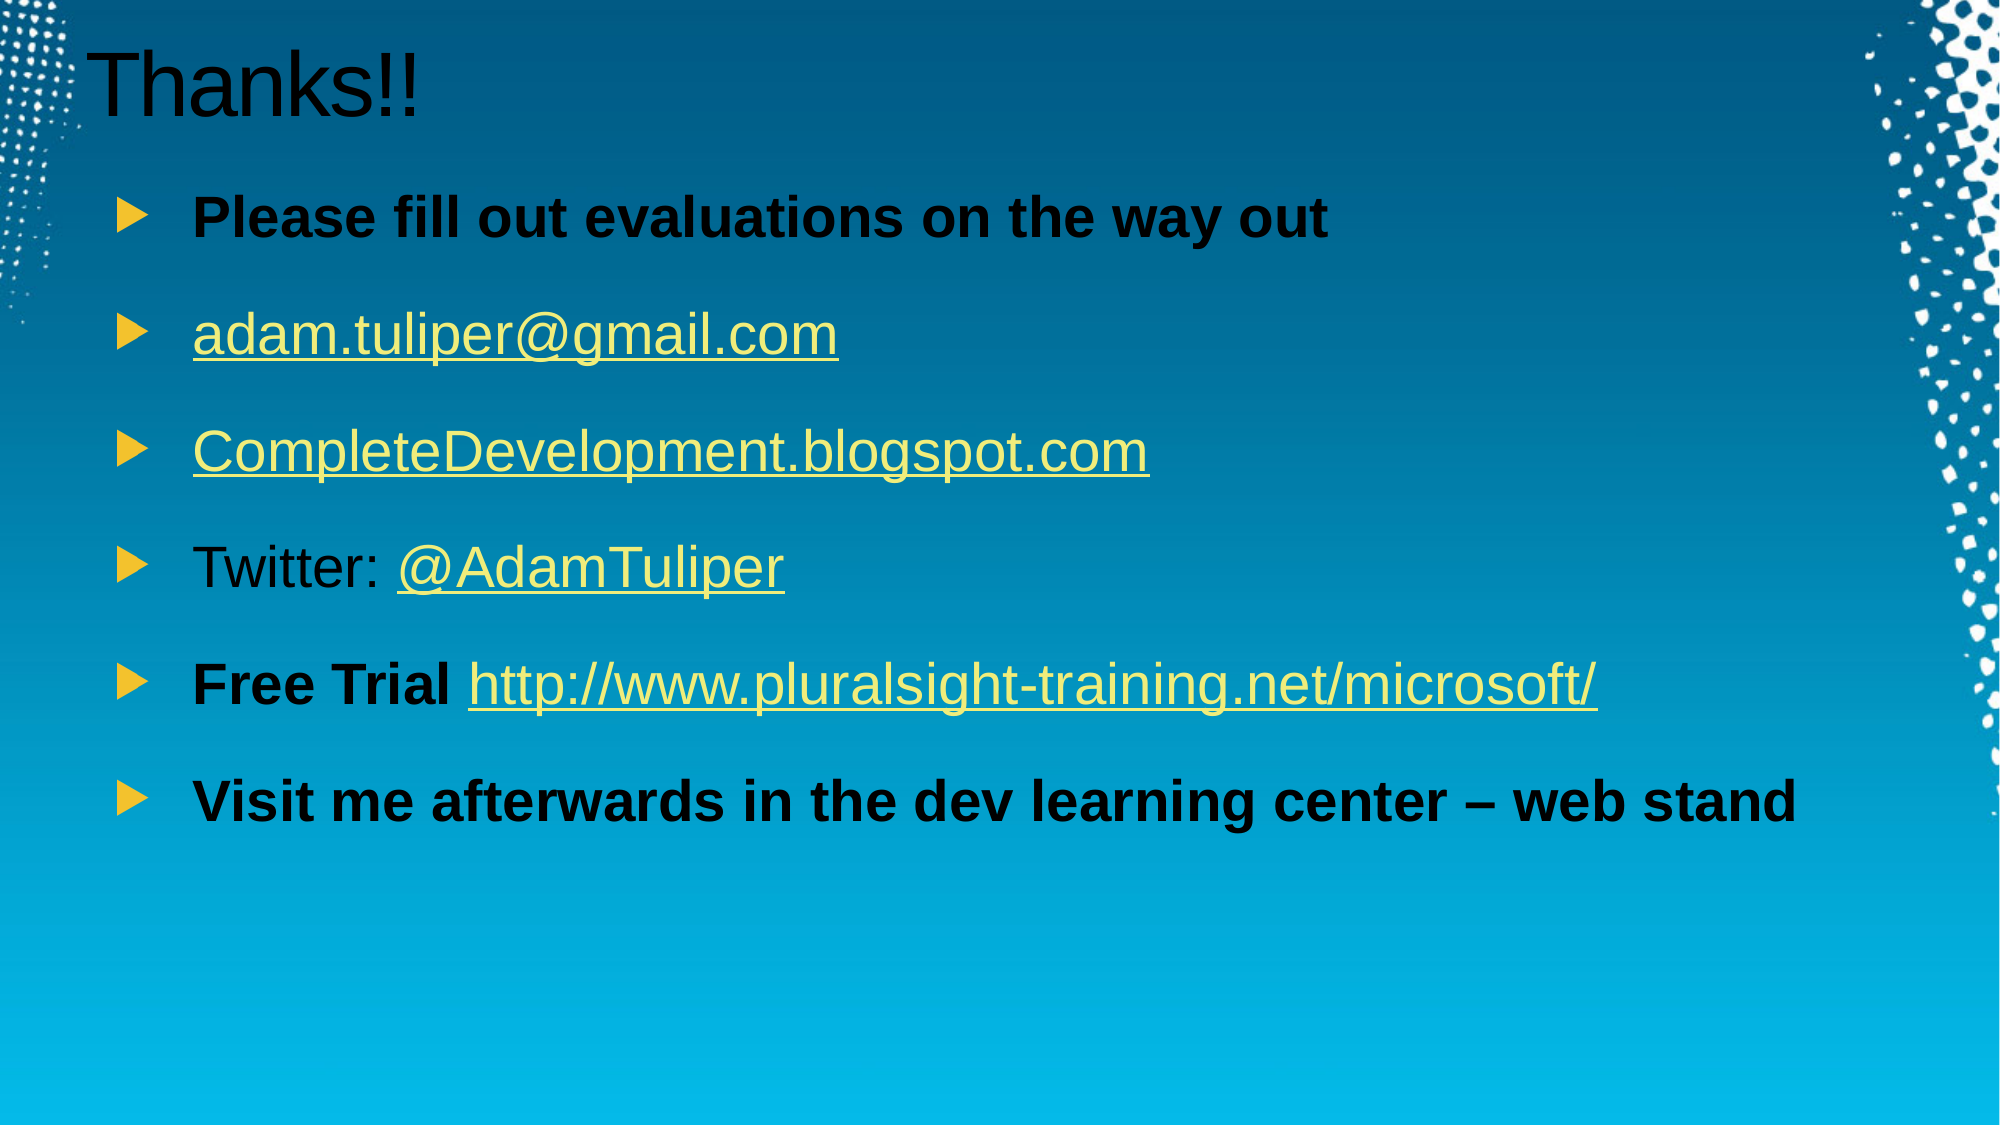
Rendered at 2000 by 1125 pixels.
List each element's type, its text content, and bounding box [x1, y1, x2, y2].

picture [1945, 213, 1955, 220]
picture [1953, 301, 1962, 312]
picture [13, 41, 25, 49]
picture [45, 16, 55, 24]
picture [1898, 188, 1912, 198]
picture [1932, 235, 1943, 241]
picture [1914, 164, 1923, 177]
picture [1980, 460, 1987, 469]
picture [0, 40, 9, 45]
picture [1920, 257, 1932, 264]
picture [1979, 657, 1995, 676]
picture [1995, 582, 2000, 595]
picture [1984, 349, 1992, 357]
picture [1957, 187, 1971, 200]
picture [26, 57, 34, 68]
picture [16, 143, 21, 151]
picture [1935, 0, 2000, 306]
picture [1978, 517, 1987, 527]
picture [1948, 413, 1958, 424]
picture [33, 0, 42, 10]
picture [1928, 399, 1939, 415]
list Please fill out evaluations on the way out adam.tuliper@gmail.com CompleteDevelopment.blogspot.com Twitter: @AdamTuliper Free Trial http://www.pluralsight-training.net/microsoft/ Visit me afterwards in the dev learning center – web stand [117, 144, 1850, 895]
picture [1993, 321, 2000, 339]
picture [41, 59, 48, 67]
picture [1911, 223, 1918, 230]
picture [1935, 379, 1948, 391]
picture [34, 101, 43, 111]
picture [1909, 274, 1920, 291]
picture [29, 27, 38, 38]
picture [1991, 747, 2000, 765]
picture [33, 88, 42, 97]
picture [1963, 589, 1976, 607]
picture [0, 24, 9, 33]
picture [1952, 502, 1967, 516]
picture [1963, 335, 1972, 344]
picture [3, 10, 11, 18]
picture [1990, 492, 2000, 505]
picture [43, 42, 49, 53]
picture [118, 664, 146, 698]
picture [6, 97, 12, 105]
picture [1926, 344, 1939, 358]
picture [58, 32, 66, 41]
picture [118, 547, 146, 581]
picture [9, 84, 15, 91]
picture [1992, 438, 2000, 448]
picture [38, 74, 47, 80]
picture [1974, 683, 1985, 694]
picture [1935, 177, 1945, 189]
picture [1946, 155, 1961, 167]
picture [18, 13, 26, 19]
picture [33, 116, 40, 124]
picture [47, 0, 57, 10]
picture [118, 781, 146, 814]
picture [1970, 426, 1980, 436]
picture [56, 47, 64, 55]
picture [28, 42, 36, 53]
picture [1994, 382, 2000, 391]
picture [16, 22, 23, 34]
picture [1982, 714, 1993, 729]
picture [1946, 525, 1956, 533]
picture [1914, 308, 1929, 326]
picture [1889, 152, 1901, 166]
picture [1900, 240, 1912, 254]
picture [24, 72, 32, 79]
picture [10, 69, 17, 78]
picture [1981, 604, 2000, 620]
picture [1935, 431, 1946, 449]
picture [1921, 0, 1934, 8]
picture [118, 198, 146, 231]
picture [11, 55, 21, 64]
picture [1925, 87, 1941, 99]
picture [1941, 324, 1952, 332]
picture [118, 431, 146, 465]
picture [1930, 291, 1941, 297]
picture [1950, 359, 1960, 366]
picture [1988, 691, 2000, 709]
picture [1968, 481, 1978, 492]
picture [17, 129, 23, 136]
picture [1988, 547, 2000, 561]
picture [1958, 445, 1968, 460]
picture [1991, 637, 2000, 652]
picture [1960, 392, 1970, 403]
picture [1938, 122, 1950, 133]
picture [1972, 570, 1986, 583]
picture [1955, 246, 1965, 256]
picture [30, 14, 40, 23]
picture [0, 155, 5, 163]
picture [1963, 535, 1977, 550]
picture [118, 314, 146, 348]
picture [1915, 109, 1924, 119]
picture [54, 76, 60, 83]
picture [1919, 367, 1930, 378]
picture [1972, 312, 1985, 322]
picture [1922, 200, 1934, 207]
picture [1955, 557, 1965, 573]
picture [1929, 27, 1945, 45]
picture [1942, 269, 1953, 276]
picture [1983, 404, 1992, 414]
picture [31, 131, 37, 138]
picture [1973, 368, 1982, 380]
picture [55, 62, 62, 69]
picture [1963, 278, 1976, 291]
picture [18, 0, 29, 6]
picture [1925, 141, 1935, 155]
picture [1942, 465, 1958, 483]
title Thanks!! [85, 37, 1914, 138]
picture [1969, 625, 1985, 642]
picture [1892, 212, 1902, 216]
picture [42, 31, 53, 39]
